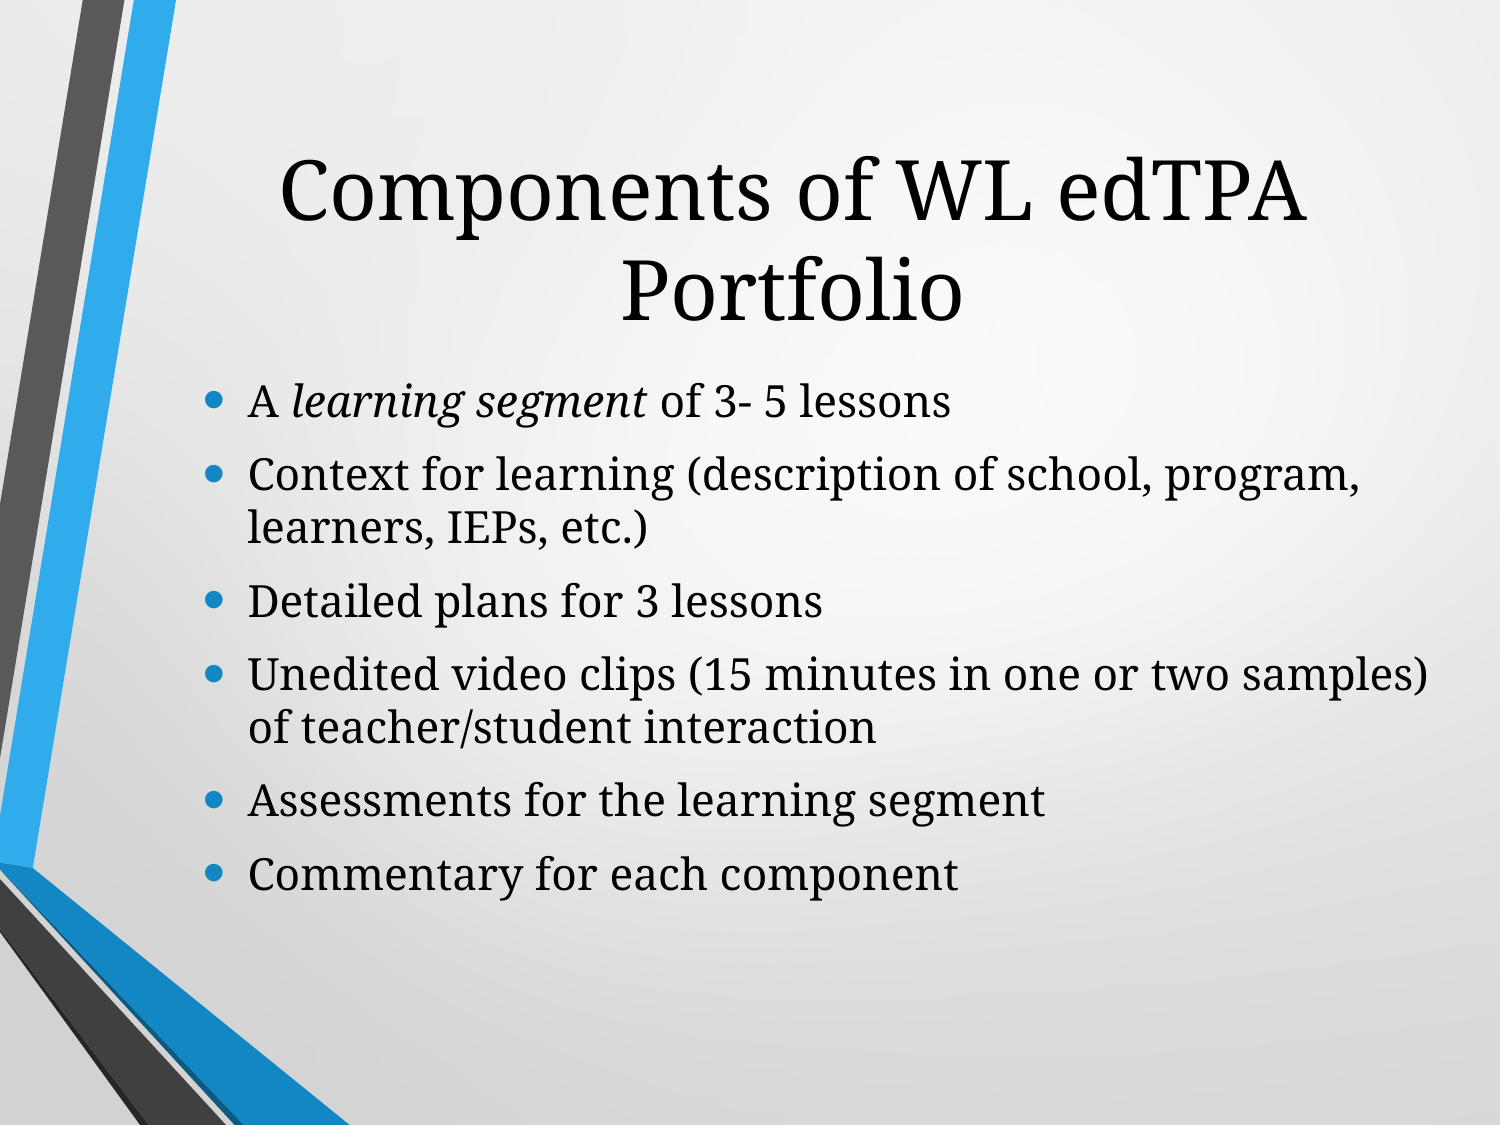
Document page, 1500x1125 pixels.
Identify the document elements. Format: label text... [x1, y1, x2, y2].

title Components of WL edTPA Portfolio [161, 75, 1425, 400]
list A learning segment of 3- 5 lessons Context for learning (description of school, program, learners, IEPs, etc.) Detailed plans for 3 lessons Unedited video clips (15 minutes in one or two samples) of teacher/student interaction Assessments for the learning segment Commentary for each component [187, 362, 1452, 910]
